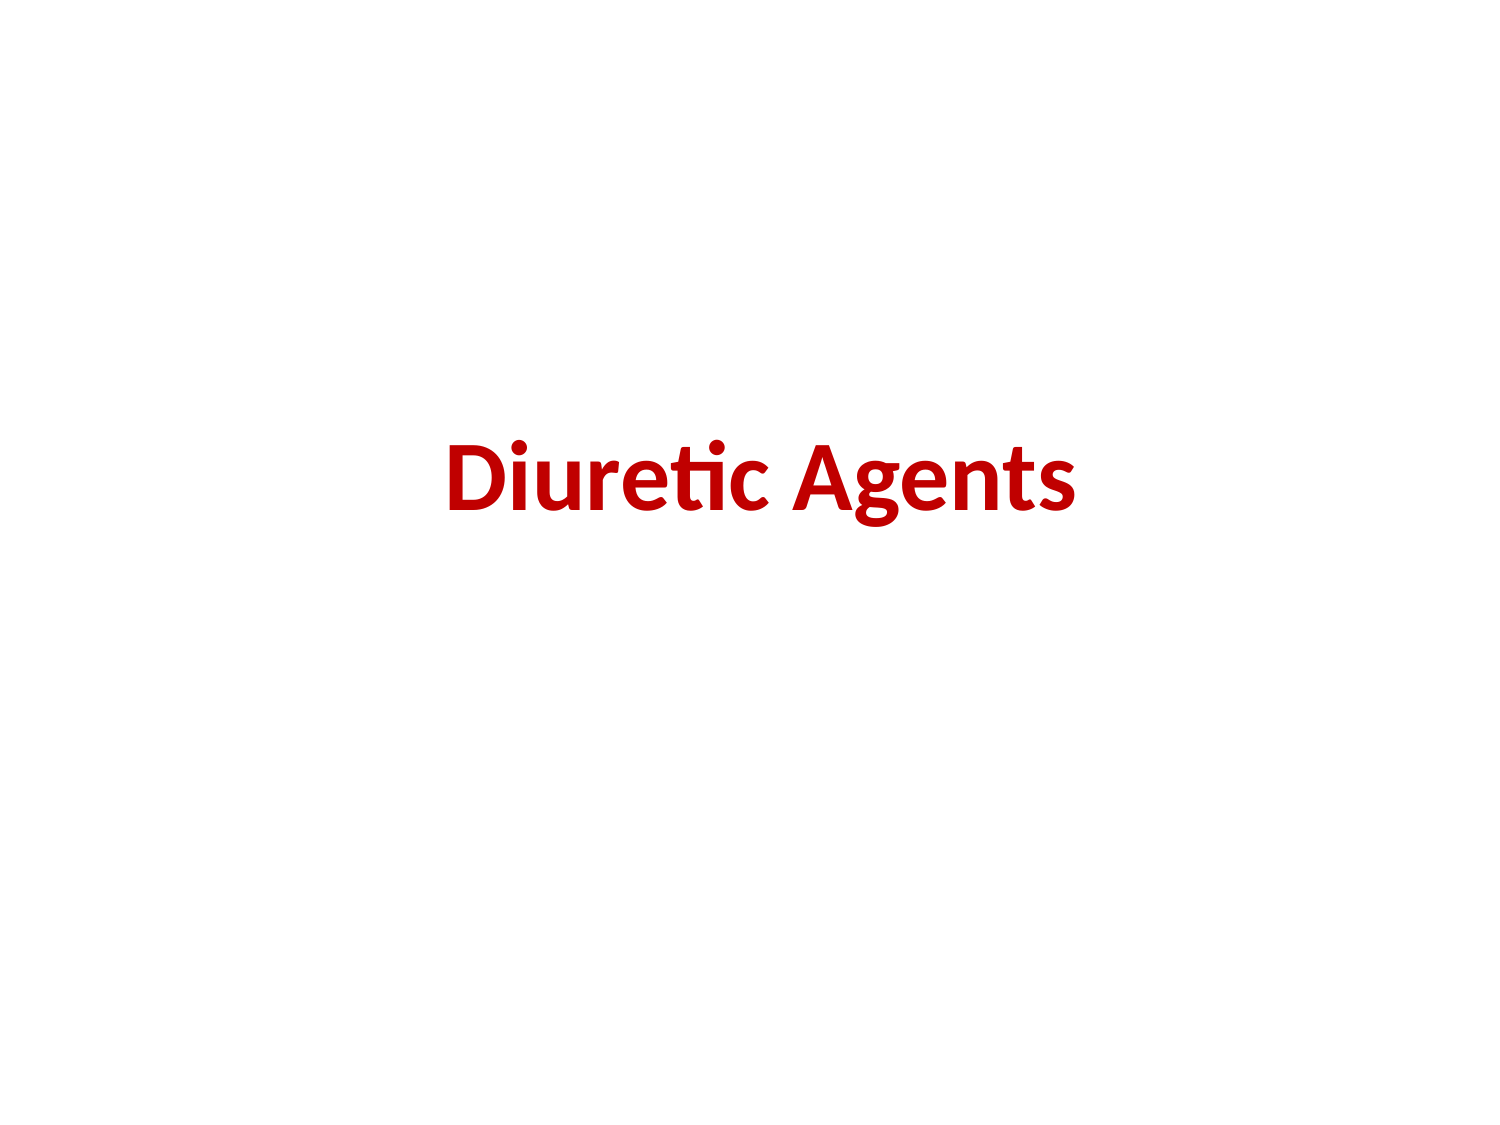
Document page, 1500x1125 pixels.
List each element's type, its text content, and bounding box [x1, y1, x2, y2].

title Diuretic Agents [112, 349, 1388, 591]
